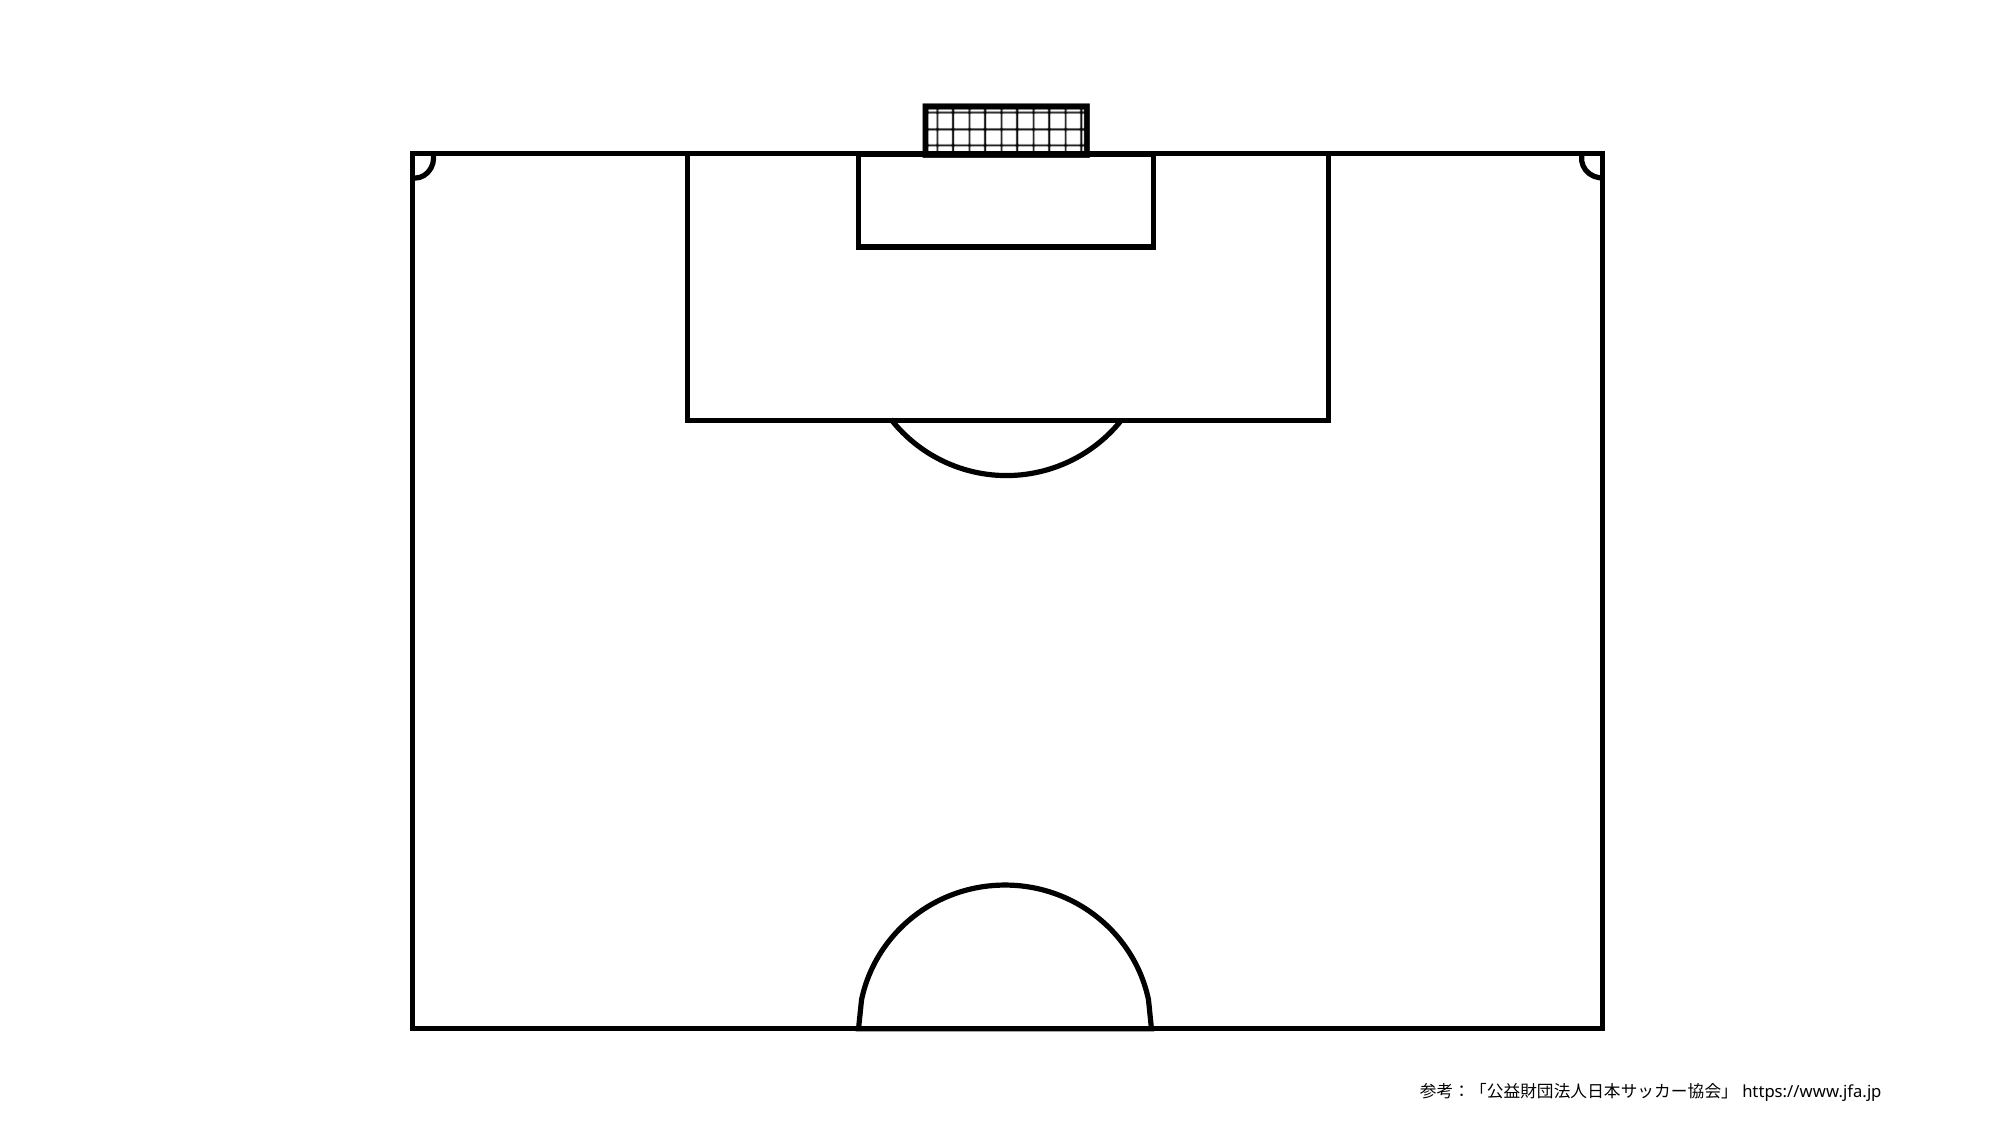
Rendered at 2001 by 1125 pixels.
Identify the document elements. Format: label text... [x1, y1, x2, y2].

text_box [394, 103, 1623, 1030]
text_box 参考：「公益財団法人日本サッカー協会」https://www.jfa.jp [1405, 1073, 2000, 1109]
